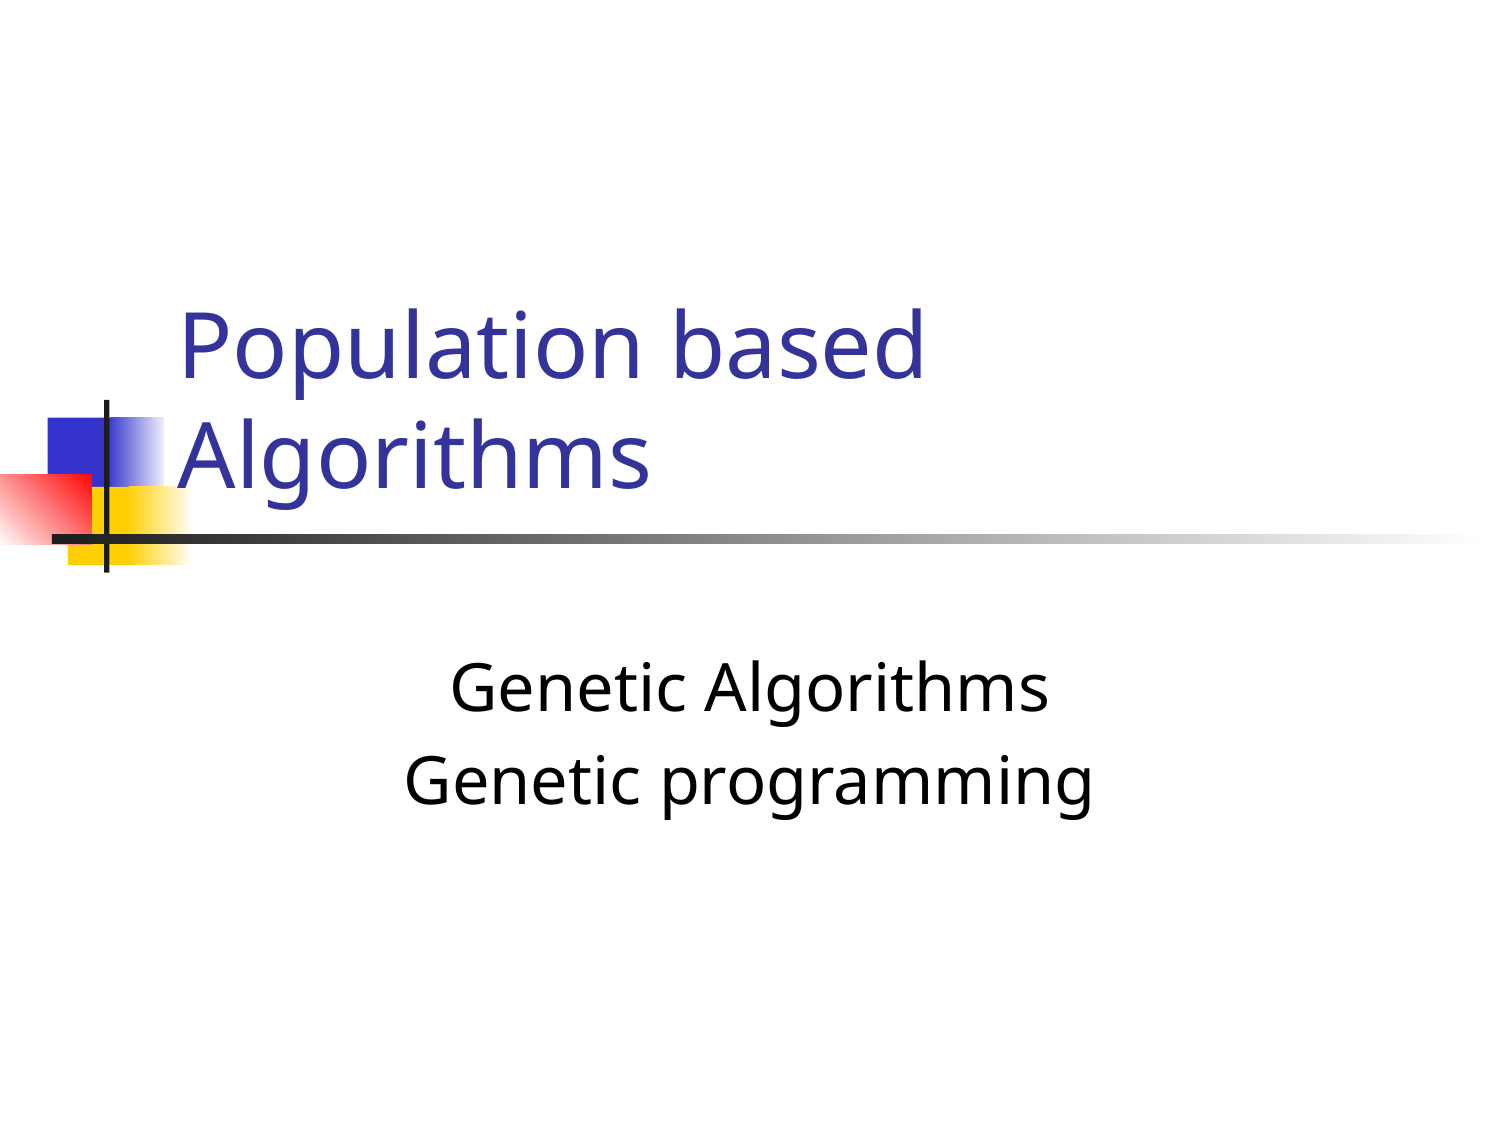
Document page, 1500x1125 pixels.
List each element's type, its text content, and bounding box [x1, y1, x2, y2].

subtitle Genetic Algorithms Genetic programming [224, 637, 1276, 926]
title Population based Algorithms [162, 274, 1438, 516]
